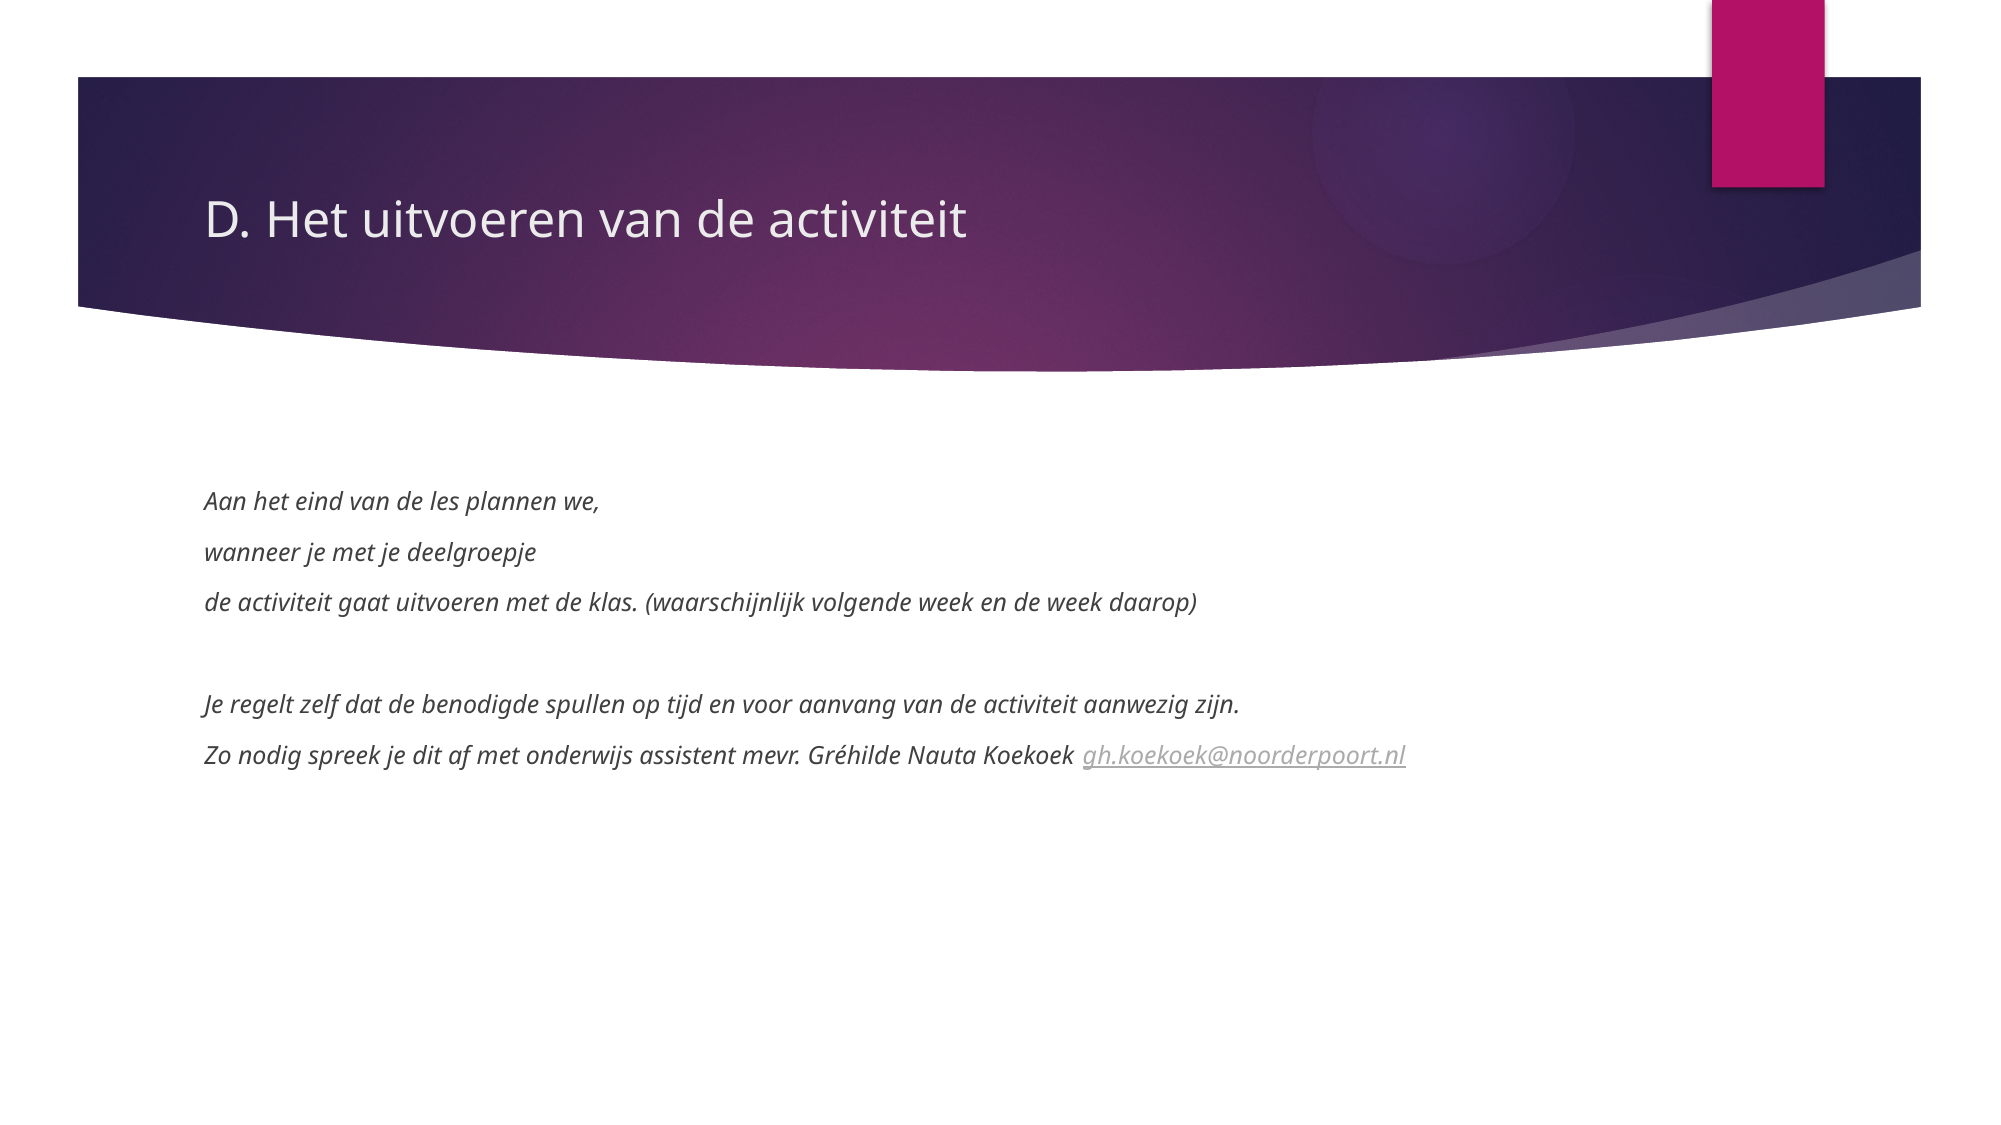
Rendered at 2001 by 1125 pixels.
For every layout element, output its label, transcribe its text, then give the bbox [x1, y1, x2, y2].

title D. Het uitvoeren van de activiteit [189, 159, 1627, 276]
list Aan het eind van de les plannen we, wanneer je met je deelgroepje de activiteit gaat uitvoeren met de klas. (waarschijnlijk volgende week en de week daarop) Je regelt zelf dat de benodigde spullen op tijd en voor aanvang van de activiteit aanwezig zijn. Zo nodig spreek je dit af met onderwijs assistent mevr. Gréhilde Nauta Koekoek gh.koekoek@noorderpoort.nl [189, 427, 1638, 988]
